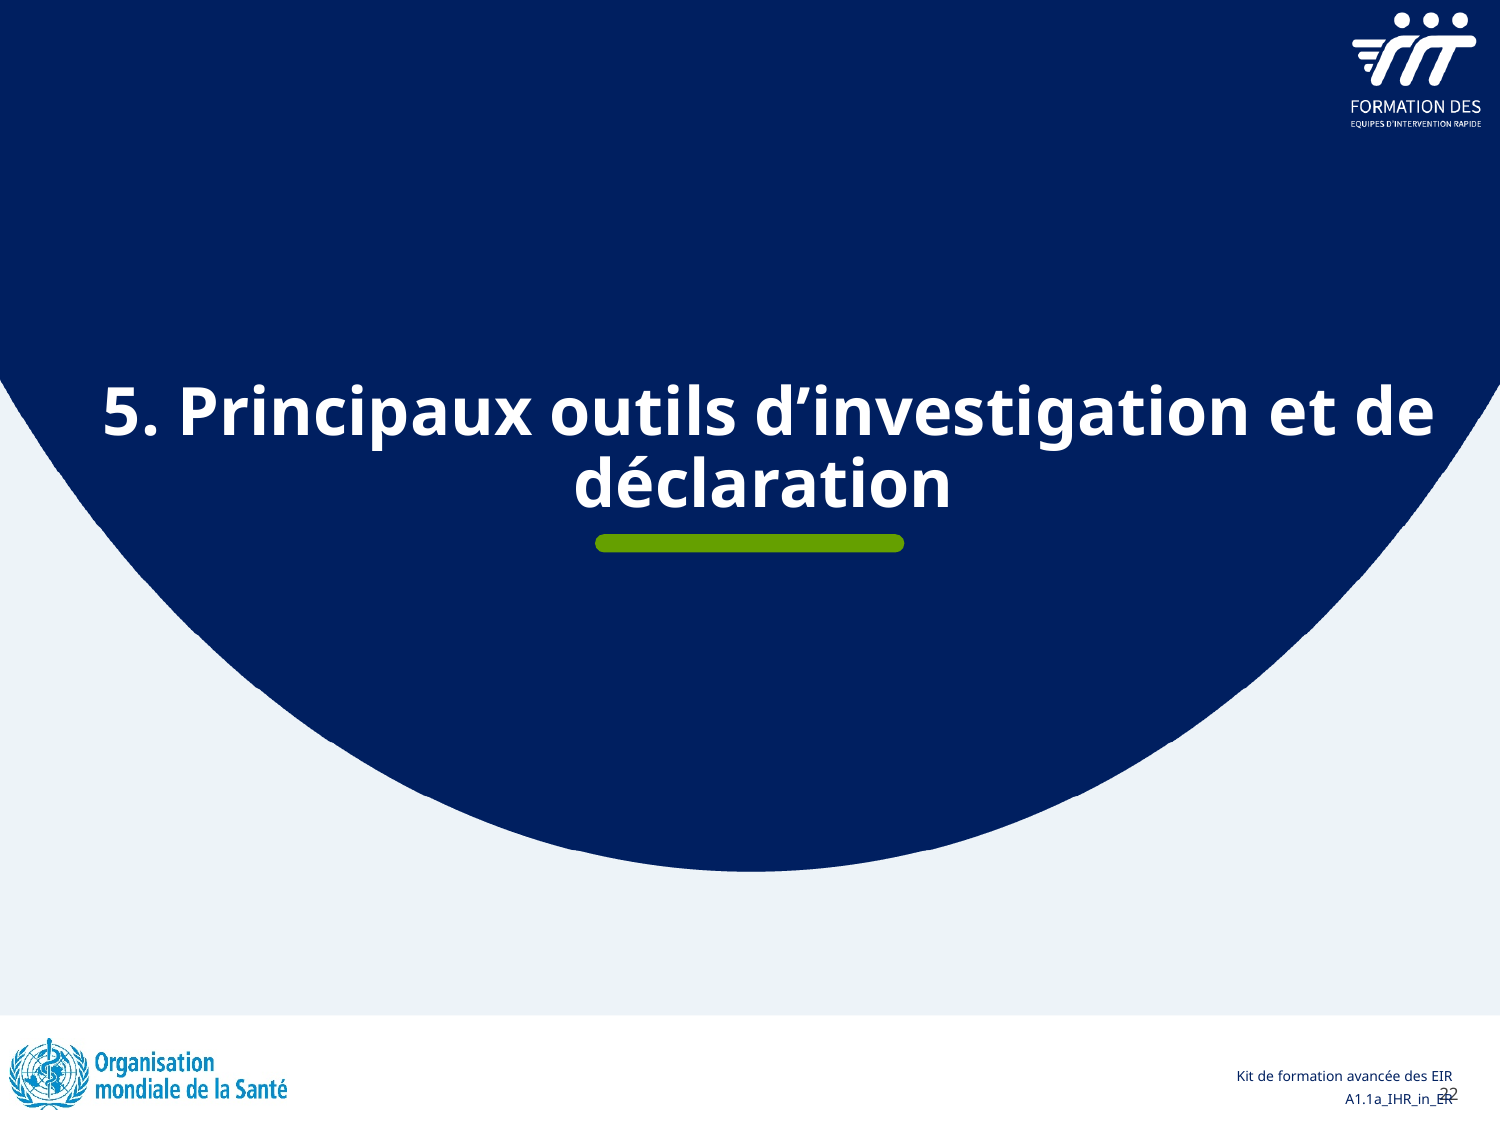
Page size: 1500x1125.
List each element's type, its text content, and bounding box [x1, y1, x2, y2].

picture [50, 1051, 56, 1060]
picture [0, 0, 1500, 904]
list 5. Principaux outils d’investigation et de déclaration [71, 322, 1469, 631]
picture [9, 1038, 287, 1110]
